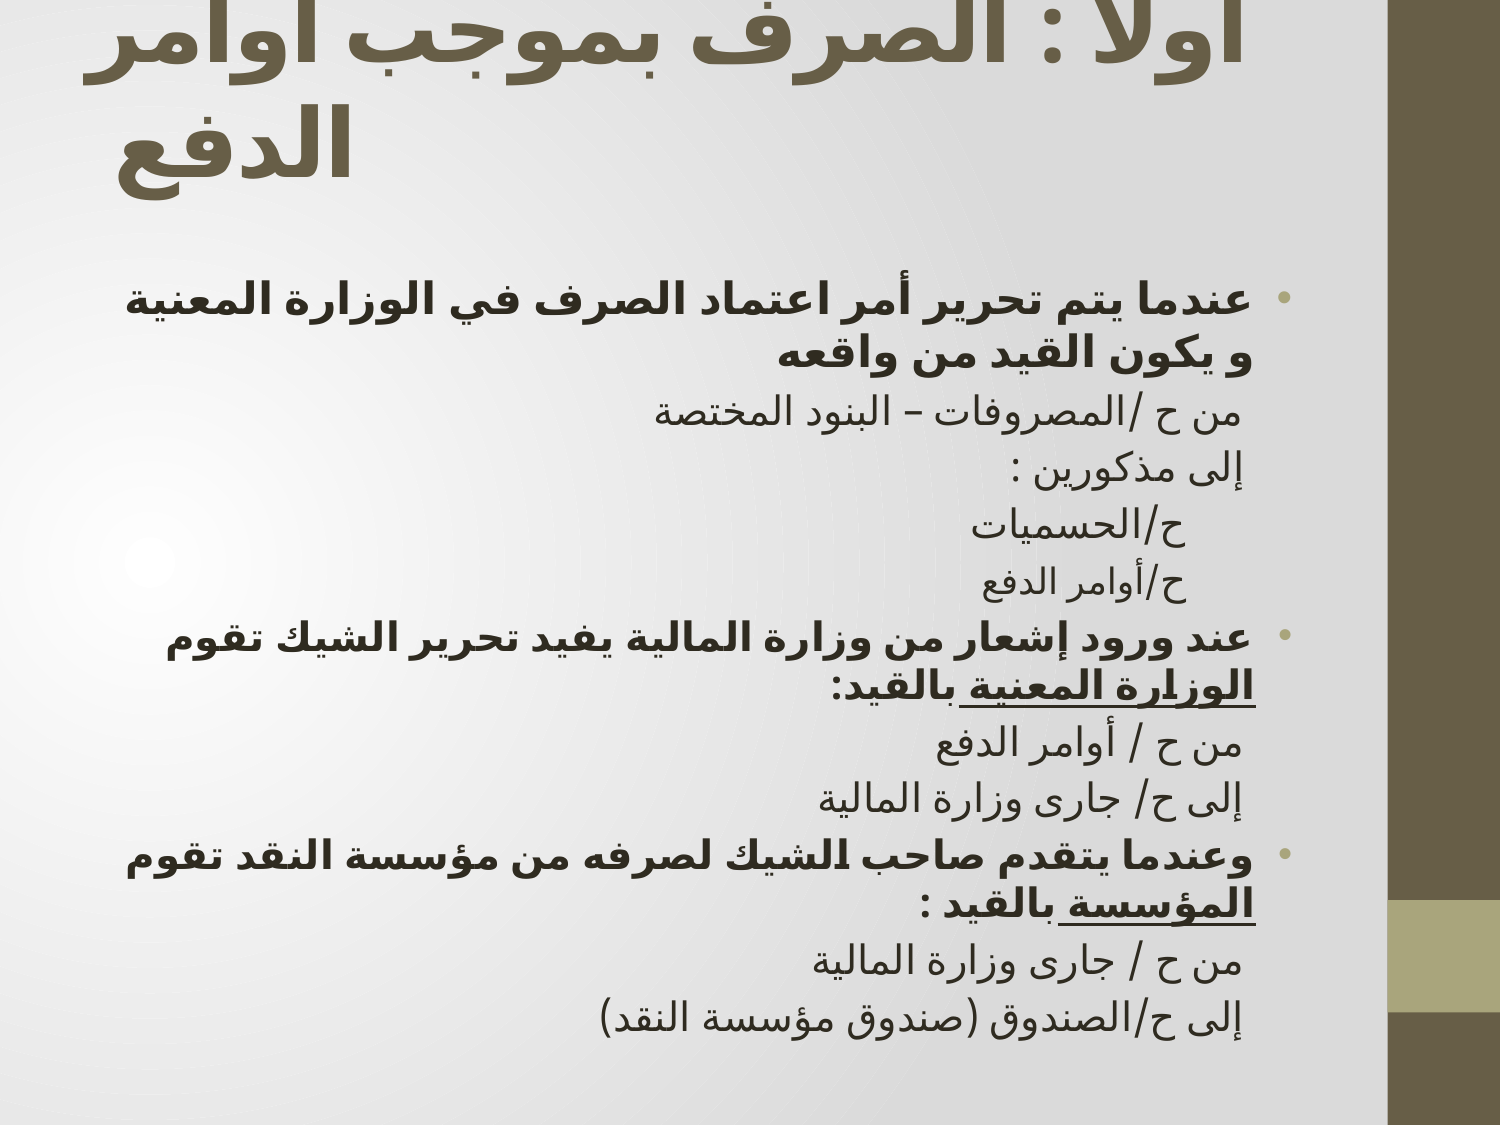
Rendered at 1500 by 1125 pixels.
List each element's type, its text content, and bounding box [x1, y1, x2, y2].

list عندما يتم تحرير أمر اعتماد الصرف في الوزارة المعنية و يكون القيد من واقعه من ح /المصروفات – البنود المختصة إلى مذكورين : ح/الحسميات ح/أوامر الدفع عند ورود إشعار من وزارة المالية يفيد تحرير الشيك تقوم الوزارة المعنية بالقيد: من ح / أوامر الدفع إلى ح/ جارى وزارة المالية وعندما يتقدم صاحب الشيك لصرفه من مؤسسة النقد تقوم المؤسسة بالقيد : من ح / جارى وزارة المالية إلى ح/الصندوق (صندوق مؤسسة النقد) [75, 262, 1325, 1050]
title أولا : الصرف بموجب أوامر الدفع [75, 45, 1325, 233]
